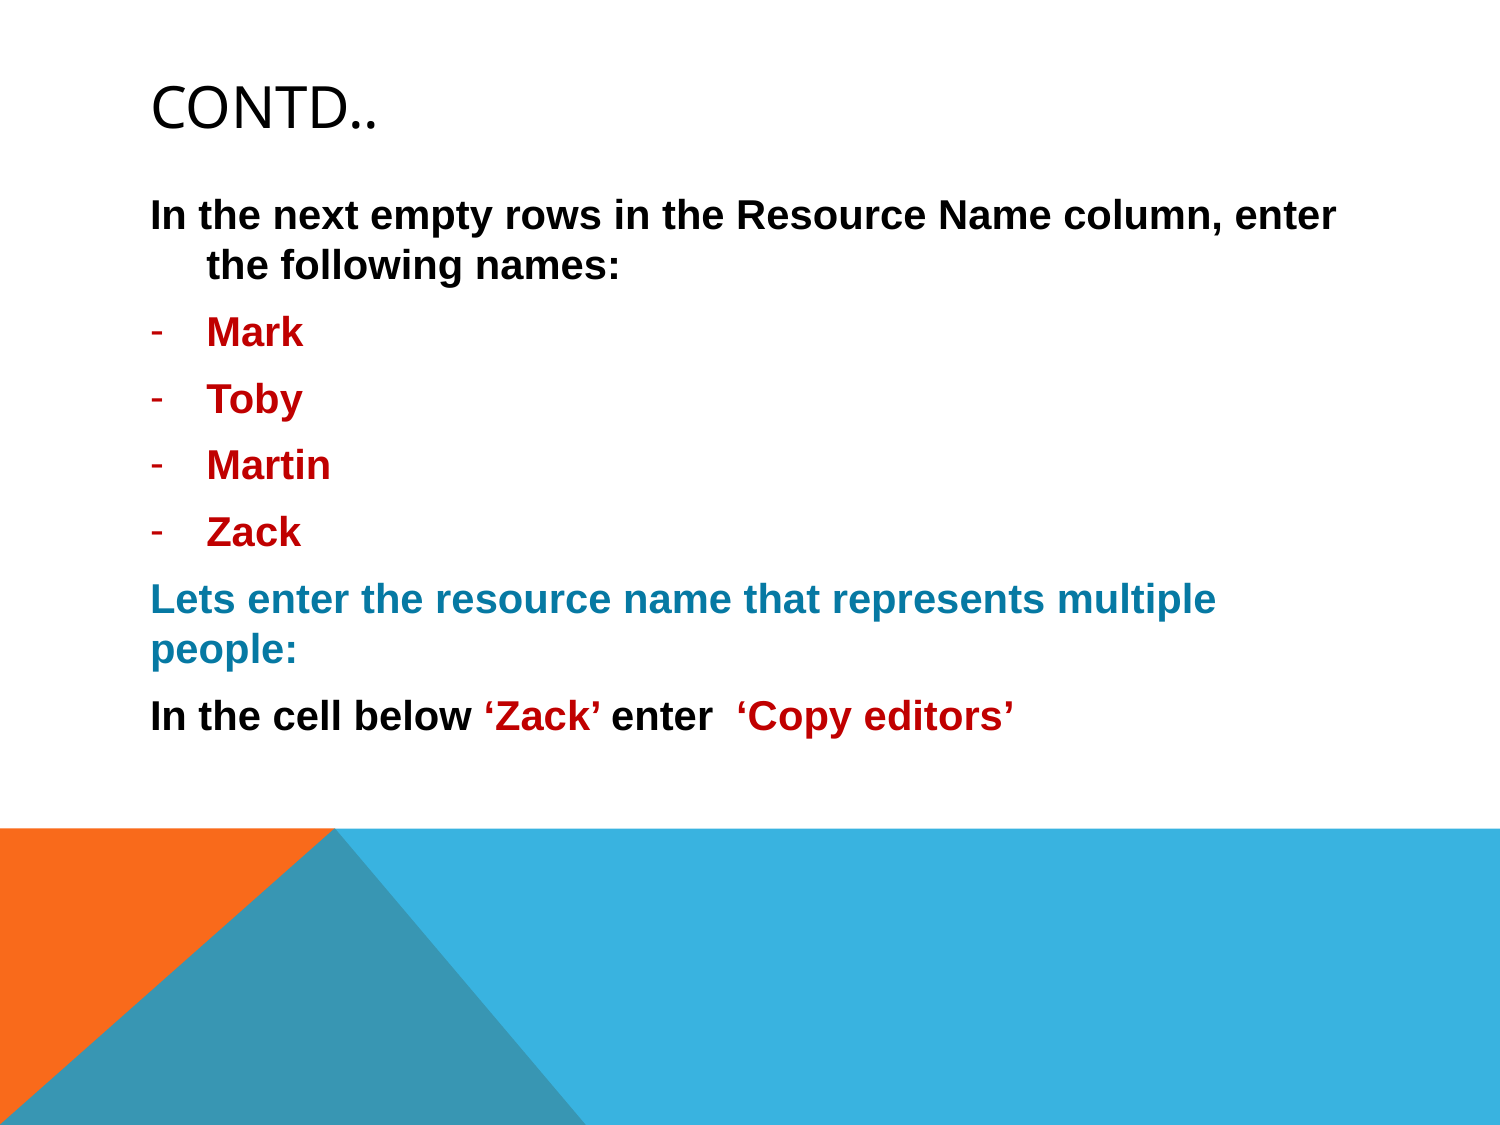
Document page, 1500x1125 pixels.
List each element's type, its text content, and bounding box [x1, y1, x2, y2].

title Contd.. [135, 60, 1369, 150]
list In the next empty rows in the Resource Name column, enter the following names: Mark Toby Martin Zack Lets enter the resource name that represents multiple people: In the cell below ‘Zack’ enter ‘Copy editors’ [135, 180, 1369, 768]
